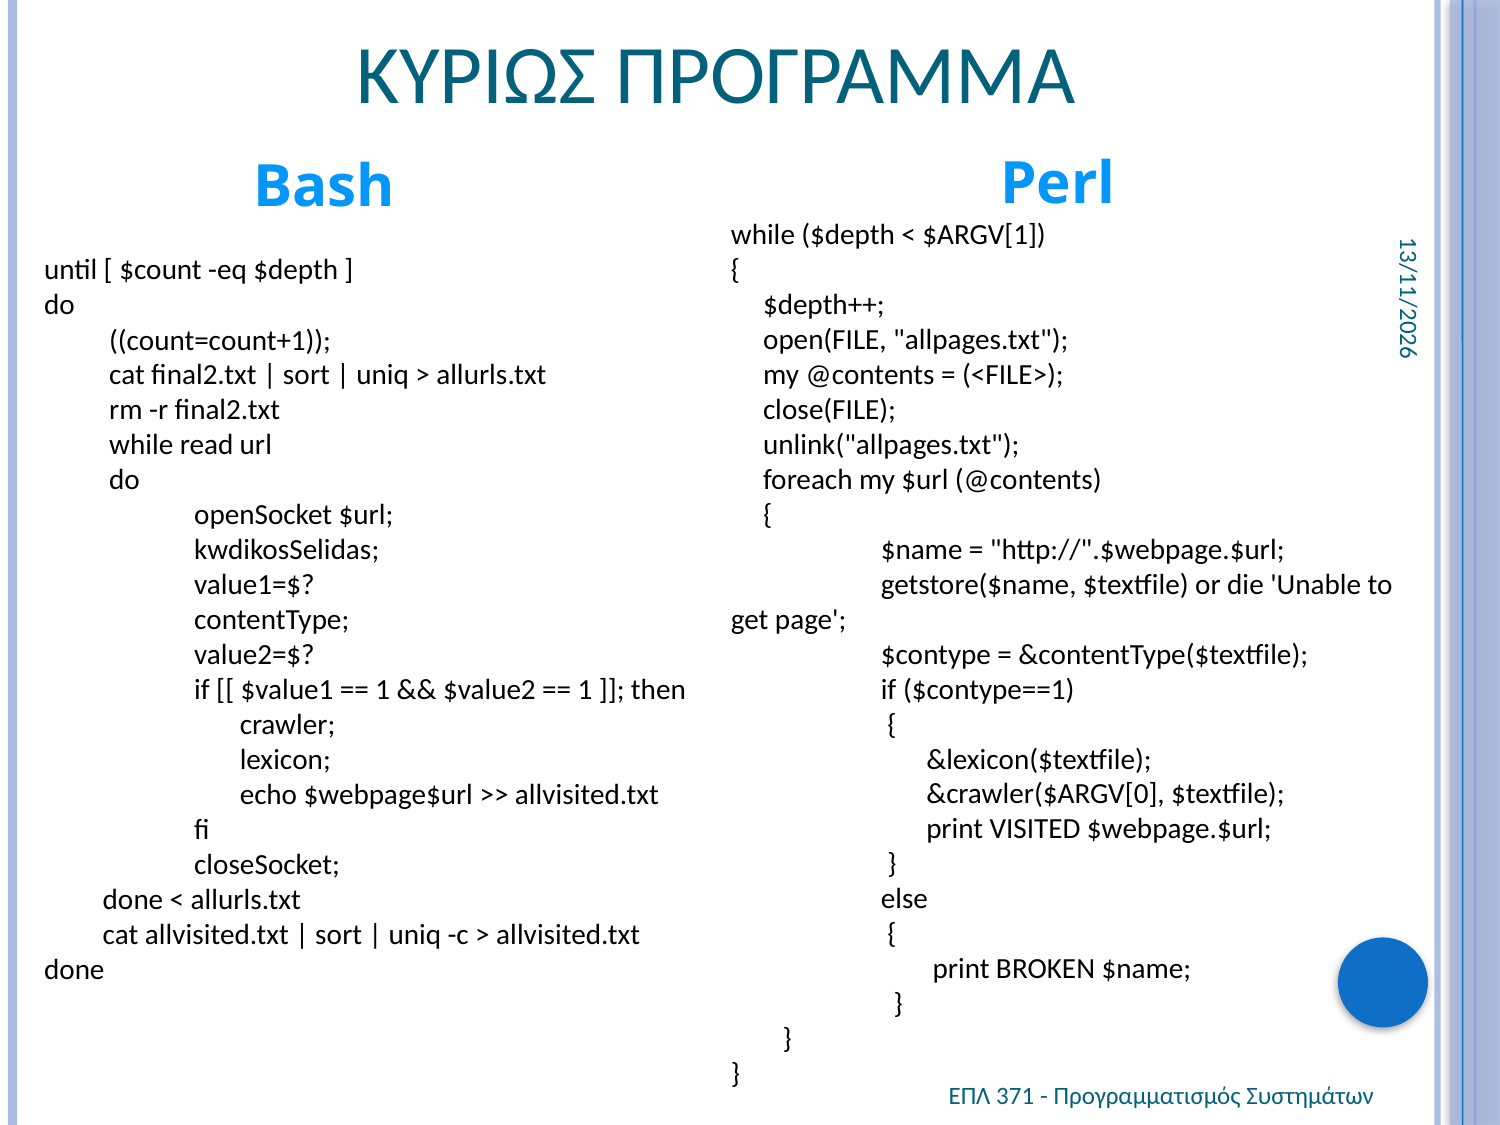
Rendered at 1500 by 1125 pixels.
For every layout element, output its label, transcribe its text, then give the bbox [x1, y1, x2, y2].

footer ΕΠΛ 371 - Προγραμματισμός Συστημάτων [933, 1064, 1459, 1125]
text_box Perl [916, 137, 1199, 223]
title Κυριωσ Προγραμμα [30, 19, 1402, 128]
text_box until [ $count -eq $depth ] do ((count=count+1)); cat final2.txt | sort | uniq > allurls.txt rm -r final2.txt while read url do openSocket $url; kwdikosSelidas; value1=$? contentType; value2=$? if [[ $value1 == 1 && $value2 == 1 ]]; then crawler; lexicon; echo $webpage$url >> allvisited.txt fi closeSocket; done < allurls.txt cat allvisited.txt | sort | uniq -c > allvisited.txt done [29, 243, 720, 1071]
text_box Bash [182, 140, 465, 226]
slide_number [1378, 43, 1442, 374]
list while ($depth < $ARGV[1]) { $depth++; open(FILE, "allpages.txt"); my @contents = (<FILE>); close(FILE); unlink("allpages.txt"); foreach my $url (@contents) { $name = "http://".$webpage.$url; getstore($name, $textfile) or die 'Unable to get page'; $contype = &contentType($textfile); if ($contype==1) { &lexicon($textfile); &crawler($ARGV[0], $textfile); print VISITED $webpage.$url; } else { print BROKEN $name; } } } [715, 208, 1424, 961]
